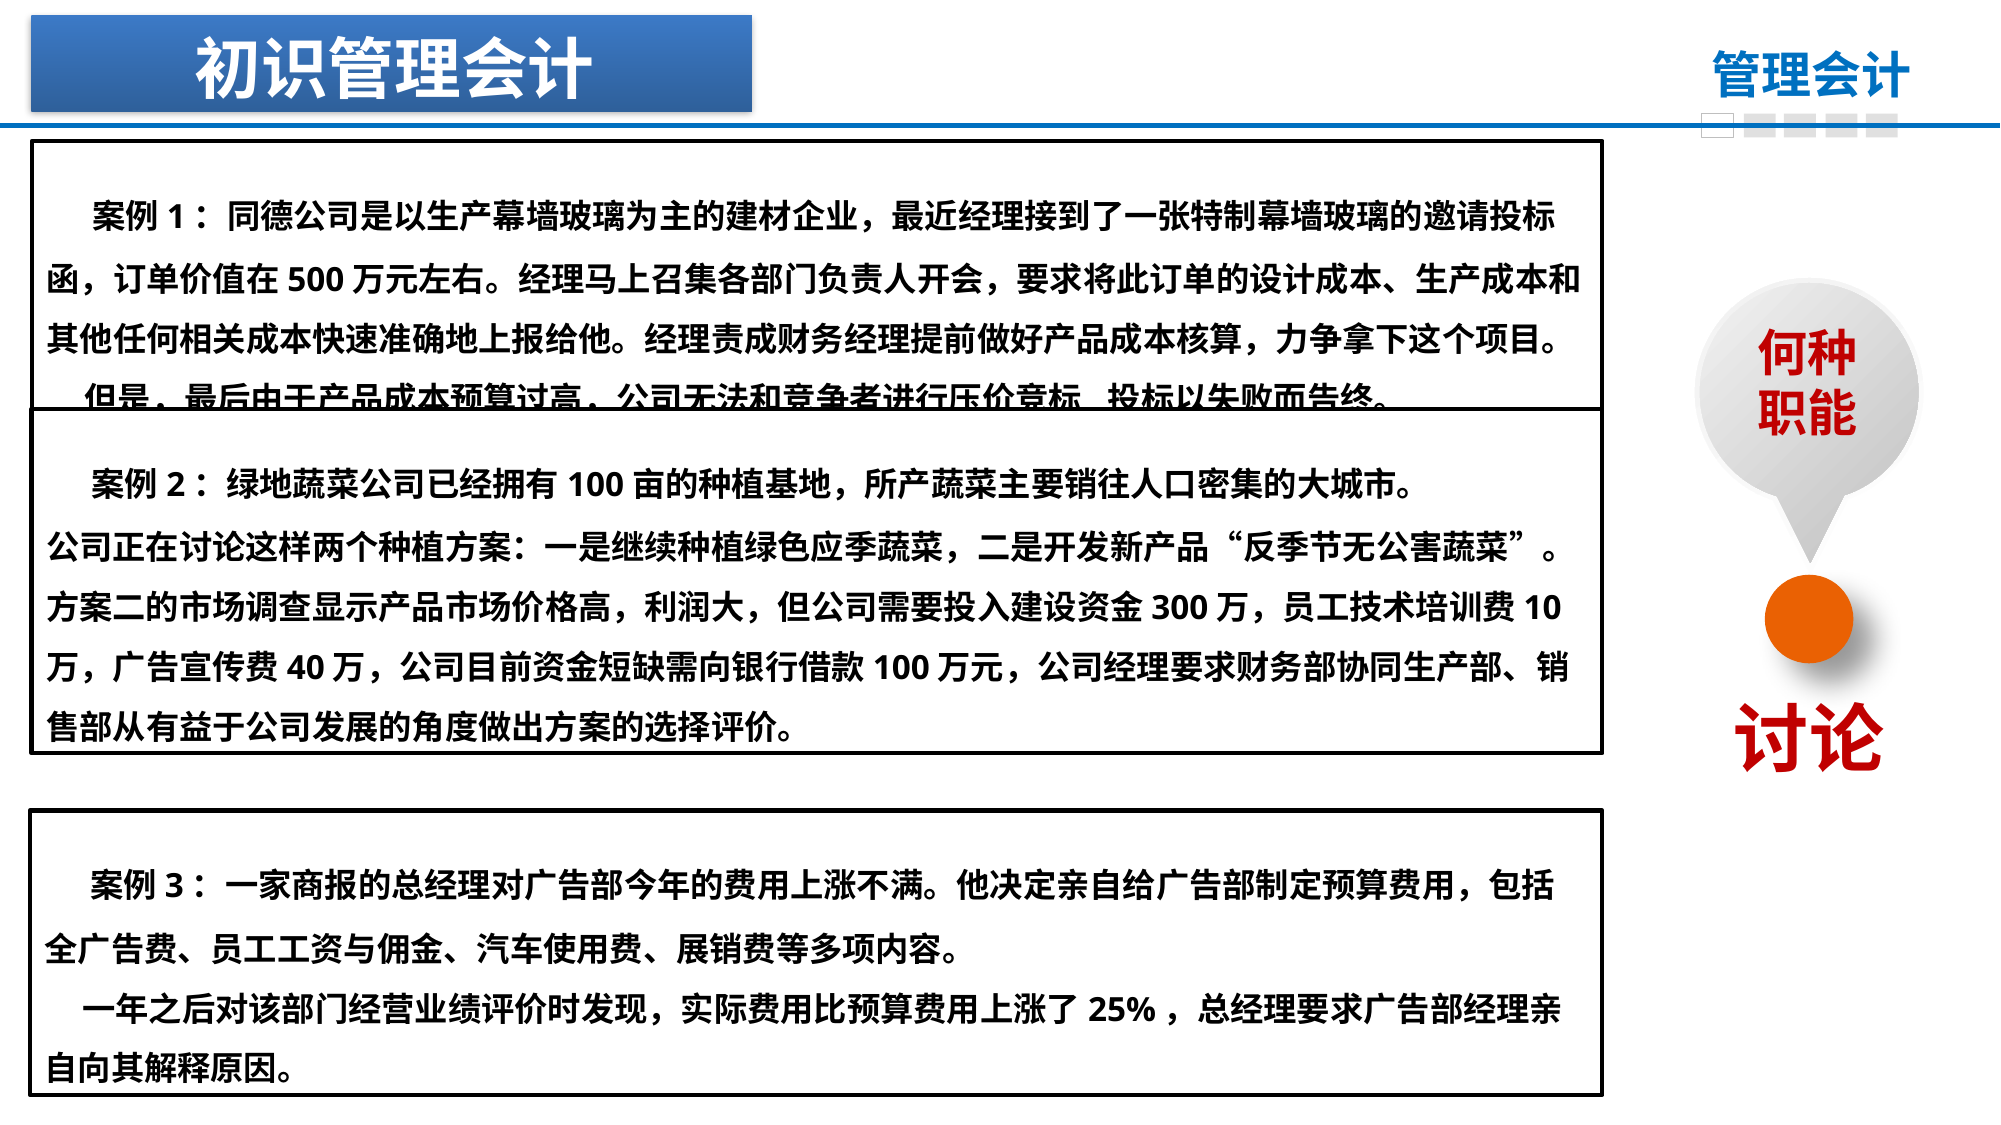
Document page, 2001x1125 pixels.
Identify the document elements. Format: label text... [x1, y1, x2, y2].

text_box 案例1：同德公司是以生产幕墙玻璃为主的建材企业，最近经理接到了一张特制幕墙玻璃的邀请投标函，订单价值在500万元左右。经理马上召集各部门负责人开会，要求将此订单的设计成本、生产成本和其他任何相关成本快速准确地上报给他。经理责成财务经理提前做好产品成本核算，力争拿下这个项目。 但是，最后由于产品成本预算过高，公司无法和竞争者进行压价竞标,投标以失败而告终。 [30, 139, 1604, 407]
text_box 讨论 [1637, 684, 1981, 790]
text_box [1762, 584, 1856, 666]
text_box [31, 14, 753, 117]
text_box 案例3：一家商报的总经理对广告部今年的费用上涨不满。他决定亲自给广告部制定预算费用，包括全广告费、员工工资与佣金、汽车使用费、展销费等多项内容。 一年之后对该部门经营业绩评价时发现，实际费用比预算费用上涨了25%，总经理要求广告部经理亲自向其解释原因。 [28, 808, 1604, 1097]
text_box 案例2：绿地蔬菜公司已经拥有100亩的种植基地，所产蔬菜主要销往人口密集的大城市。 公司正在讨论这样两个种植方案：一是继续种植绿色应季蔬菜，二是开发新产品“反季节无公害蔬菜”。方案二的市场调查显示产品市场价格高，利润大，但公司需要投入建设资金300万，员工技术培训费10万，广告宣传费40万，公司目前资金短缺需向银行借款100万元，公司经理要求财务部协同生产部、销售部从有益于公司发展的角度做出方案的选择评价。 [29, 407, 1604, 755]
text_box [1694, 277, 1924, 576]
